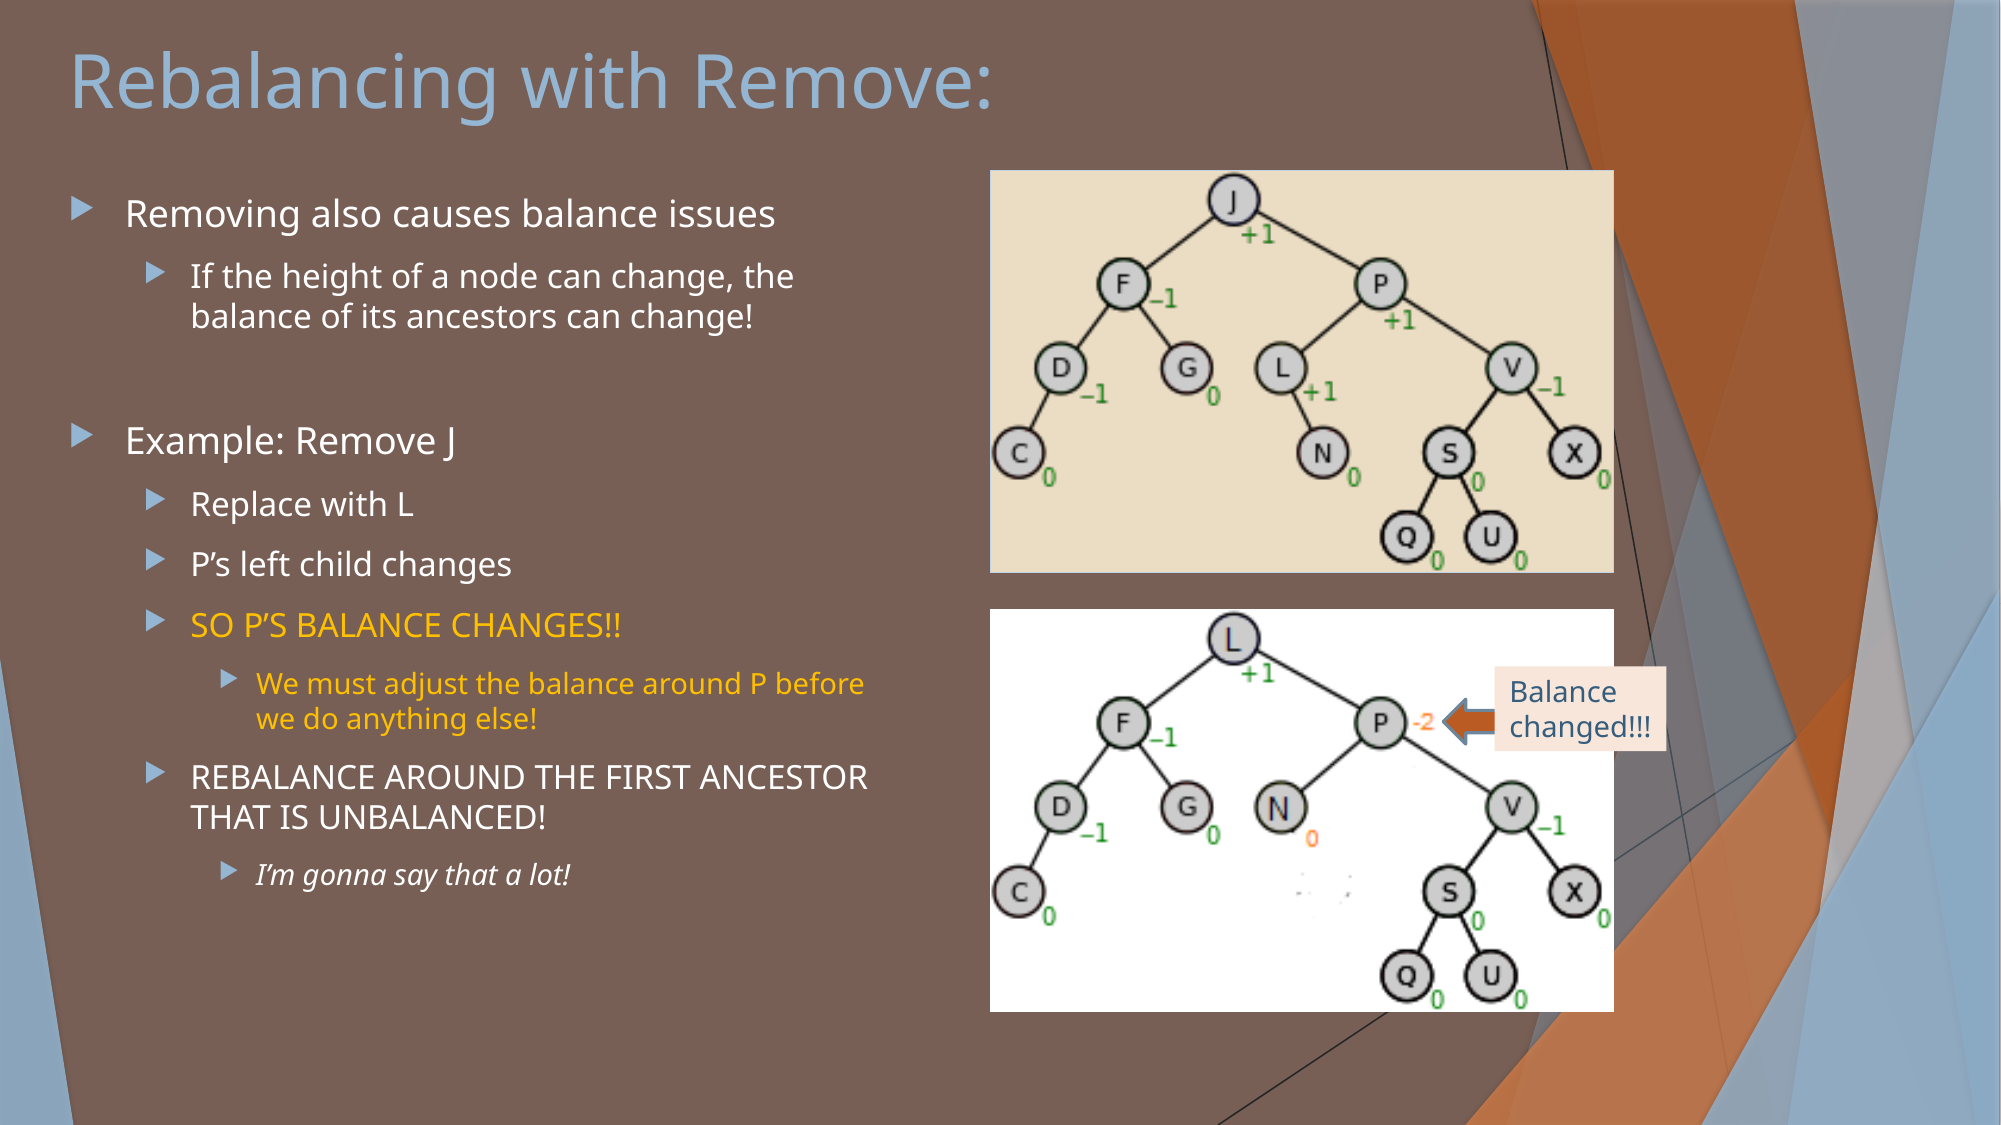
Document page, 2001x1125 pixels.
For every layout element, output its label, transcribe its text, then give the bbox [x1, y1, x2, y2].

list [989, 608, 1614, 1012]
title Rebalancing with Remove: [53, 26, 1464, 243]
text_box Balance changed!!! [1619, 666, 1667, 752]
picture [989, 169, 1614, 573]
text_box Removing also causes balance issues If the height of a node can change, the balance of its ancestors can change! Example: Remove J Replace with L P’s left child changes SO P’S BALANCE CHANGES!! We must adjust the balance around P before we do anything else! REBALANCE AROUND THE FIRST ANCESTOR THAT IS UNBALANCED! I’m gonna say that a lot! [53, 182, 927, 1057]
